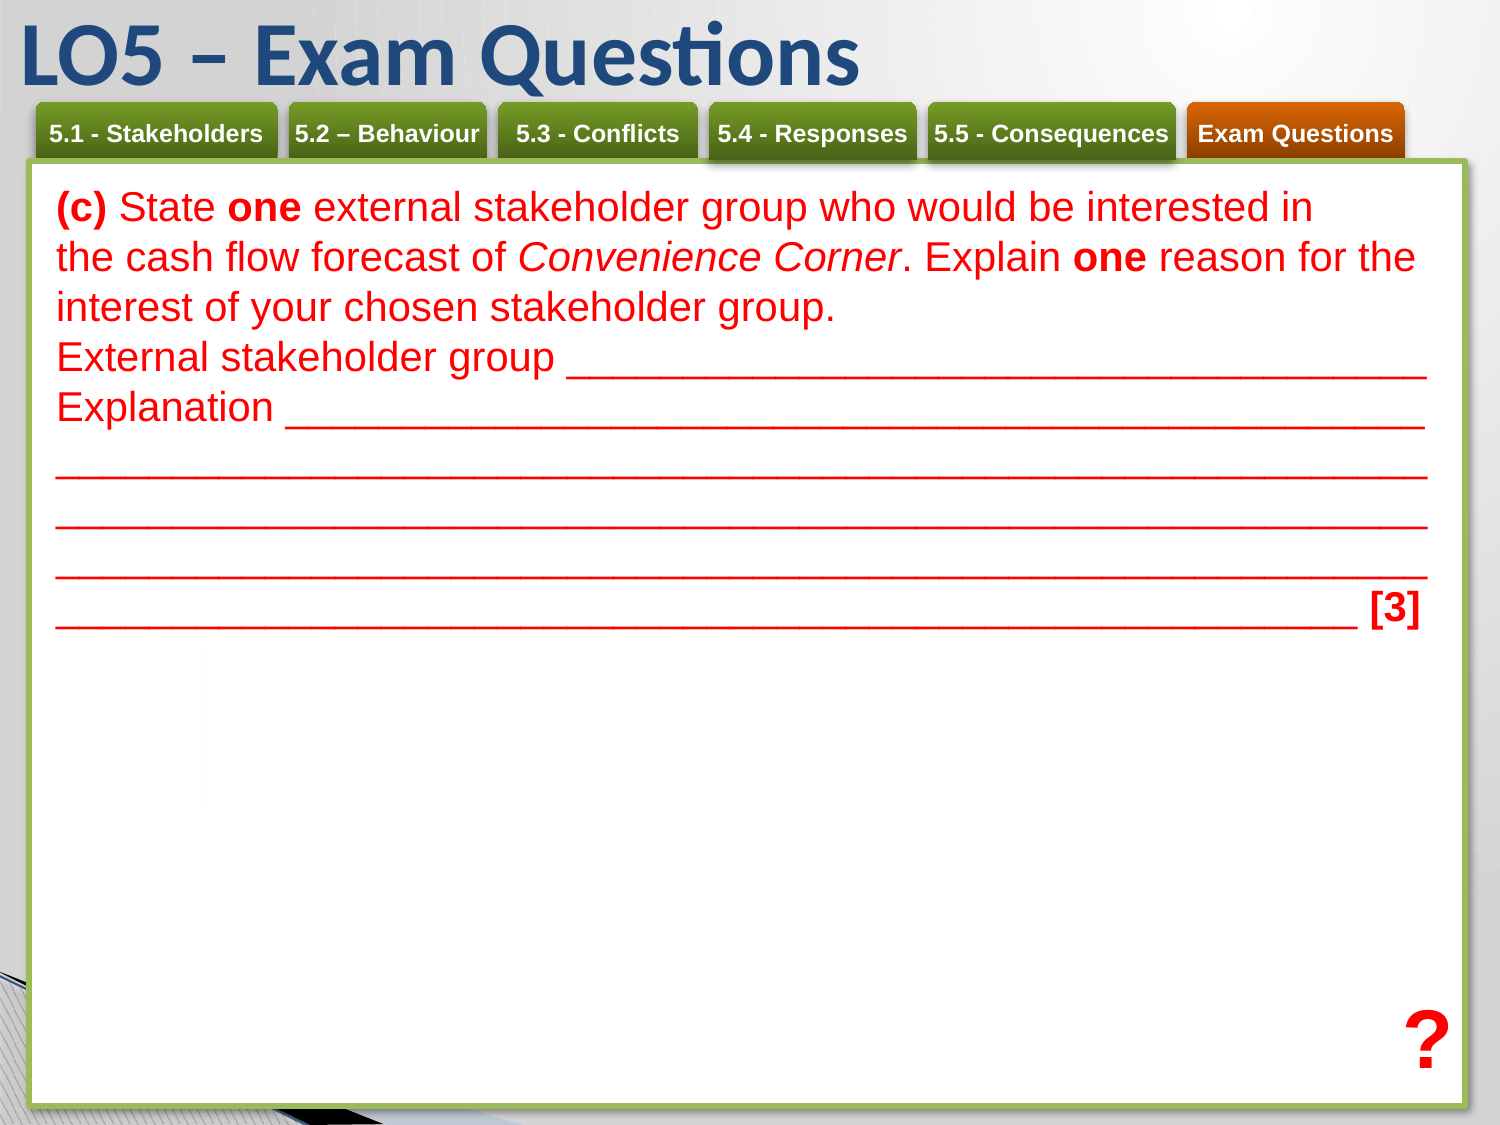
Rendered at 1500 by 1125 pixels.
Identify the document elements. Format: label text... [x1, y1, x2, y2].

text_box LO5 – Exam Questions [5, 7, 1459, 90]
text_box ? [1387, 977, 1447, 1093]
text_box (c) State one external stakeholder group who would be interested in the cash flow forecast of Convenience Corner. Explain one reason for the interest of your chosen stakeholder group. External stakeholder group _____________________________________ Explanation _________________________________________________ ___________________________________________________________ ___________________________________________________________ ___________________________________________________________ ________________________________________________________ [3] [41, 172, 1448, 638]
picture [281, 1114, 303, 1125]
